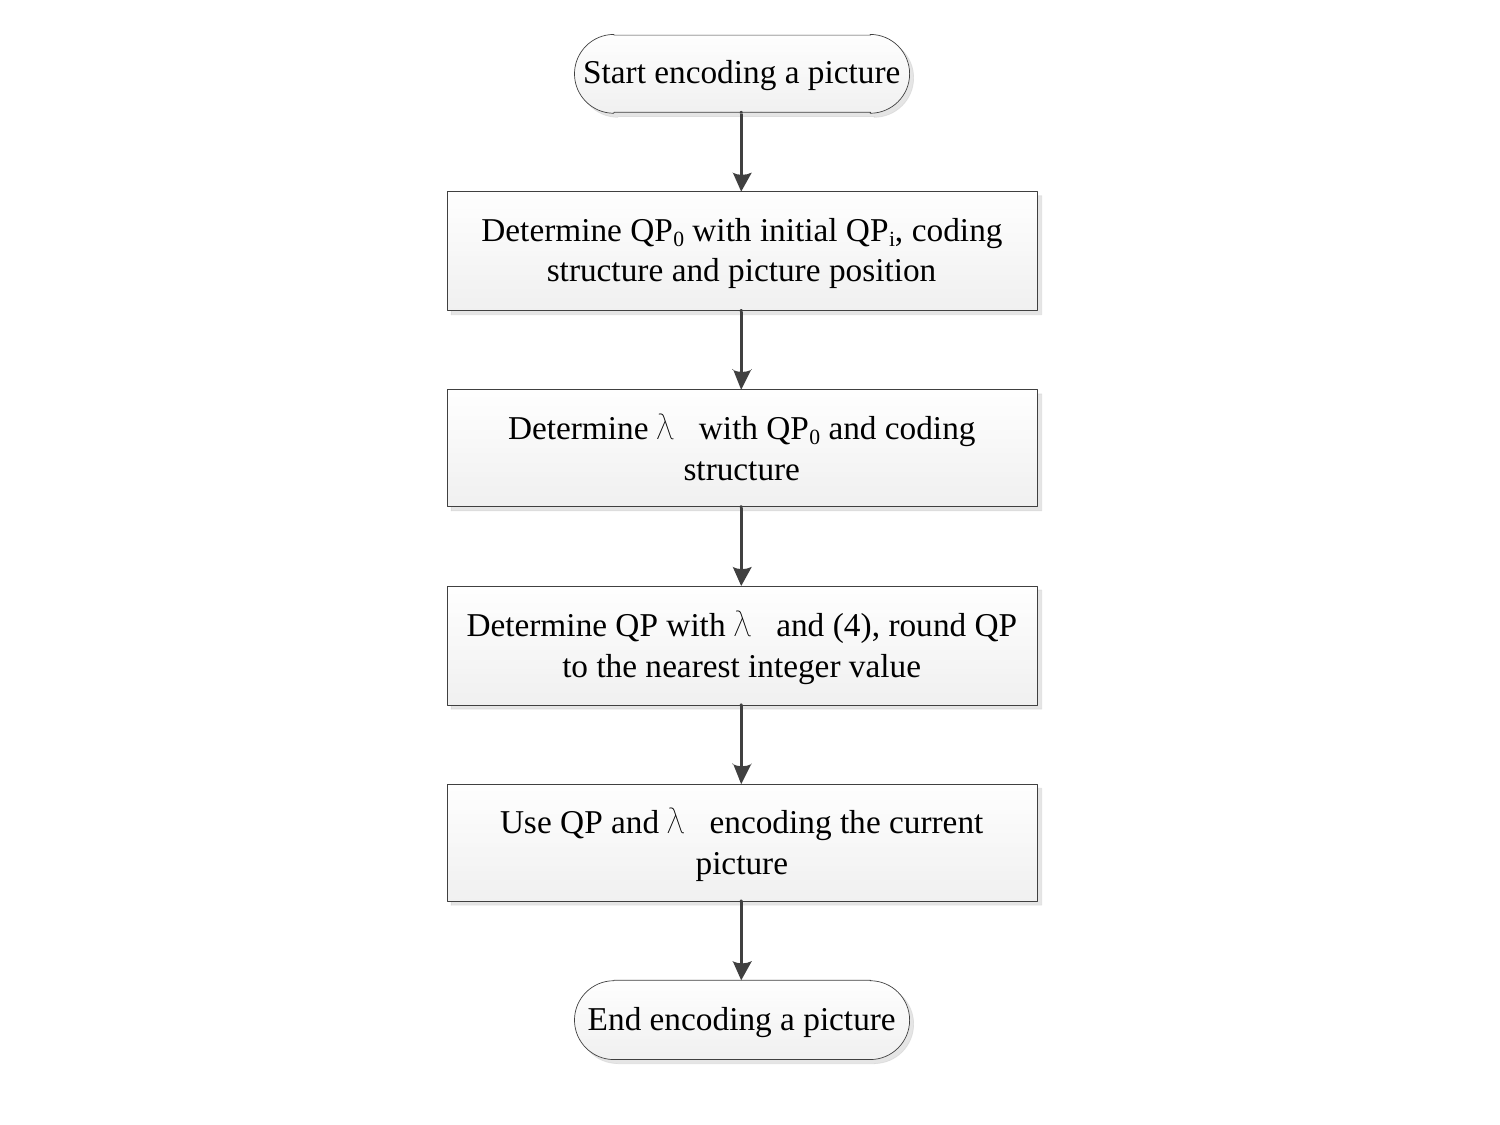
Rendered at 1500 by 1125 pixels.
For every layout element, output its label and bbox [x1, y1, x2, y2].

picture [442, 30, 1046, 1068]
